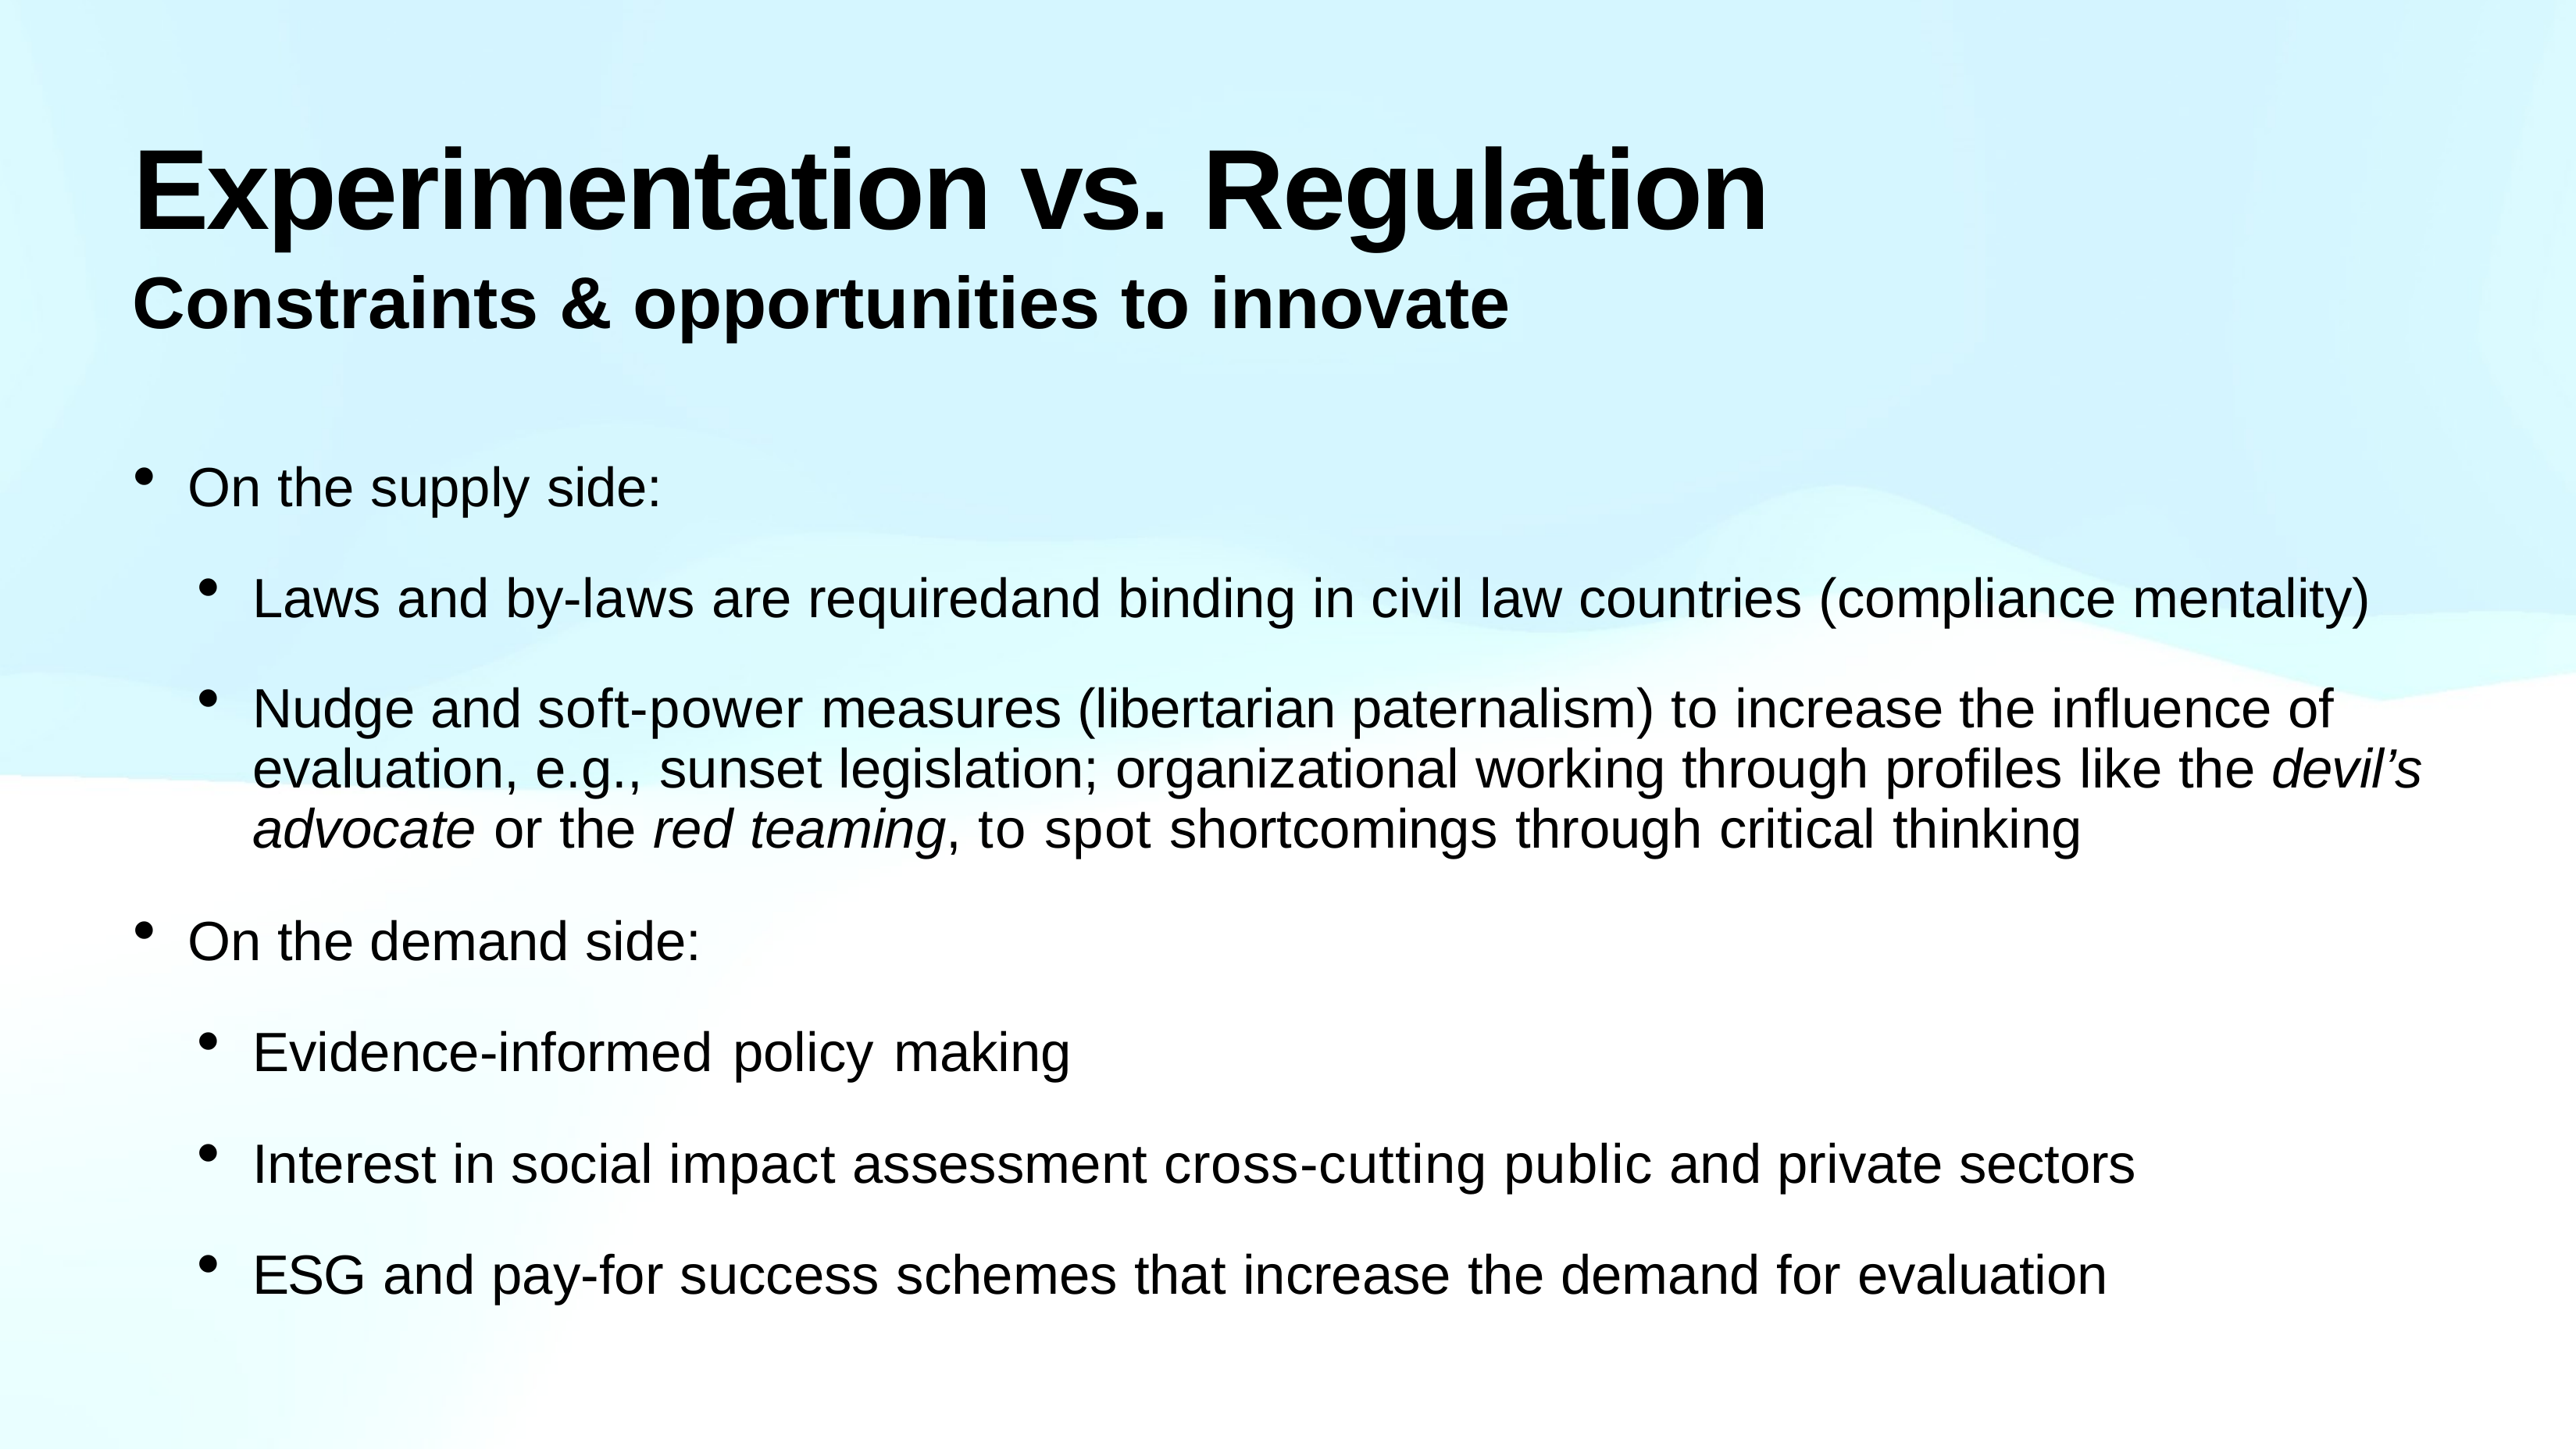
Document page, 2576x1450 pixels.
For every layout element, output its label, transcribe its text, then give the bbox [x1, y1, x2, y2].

title Experimentation vs. Regulation Constraints & opportunities to innovate [130, 113, 2132, 358]
picture [0, 0, 2576, 1449]
text_box On the supply side: Laws and by-laws are requiredand binding in civil law countries (compliance mentality) Nudge and soft-power measures (libertarian paternalism) to increase the influence of evaluation, e.g., sunset legislation; organizational working through profiles like the devil’s advocate or the red teaming, to spot shortcomings through critical thinking On the demand side: Evidence-informed policy making Interest in social impact assessment cross-cutting public and private sectors ESG and pay-for success schemes that increase the demand for evaluation [130, 423, 2435, 1305]
